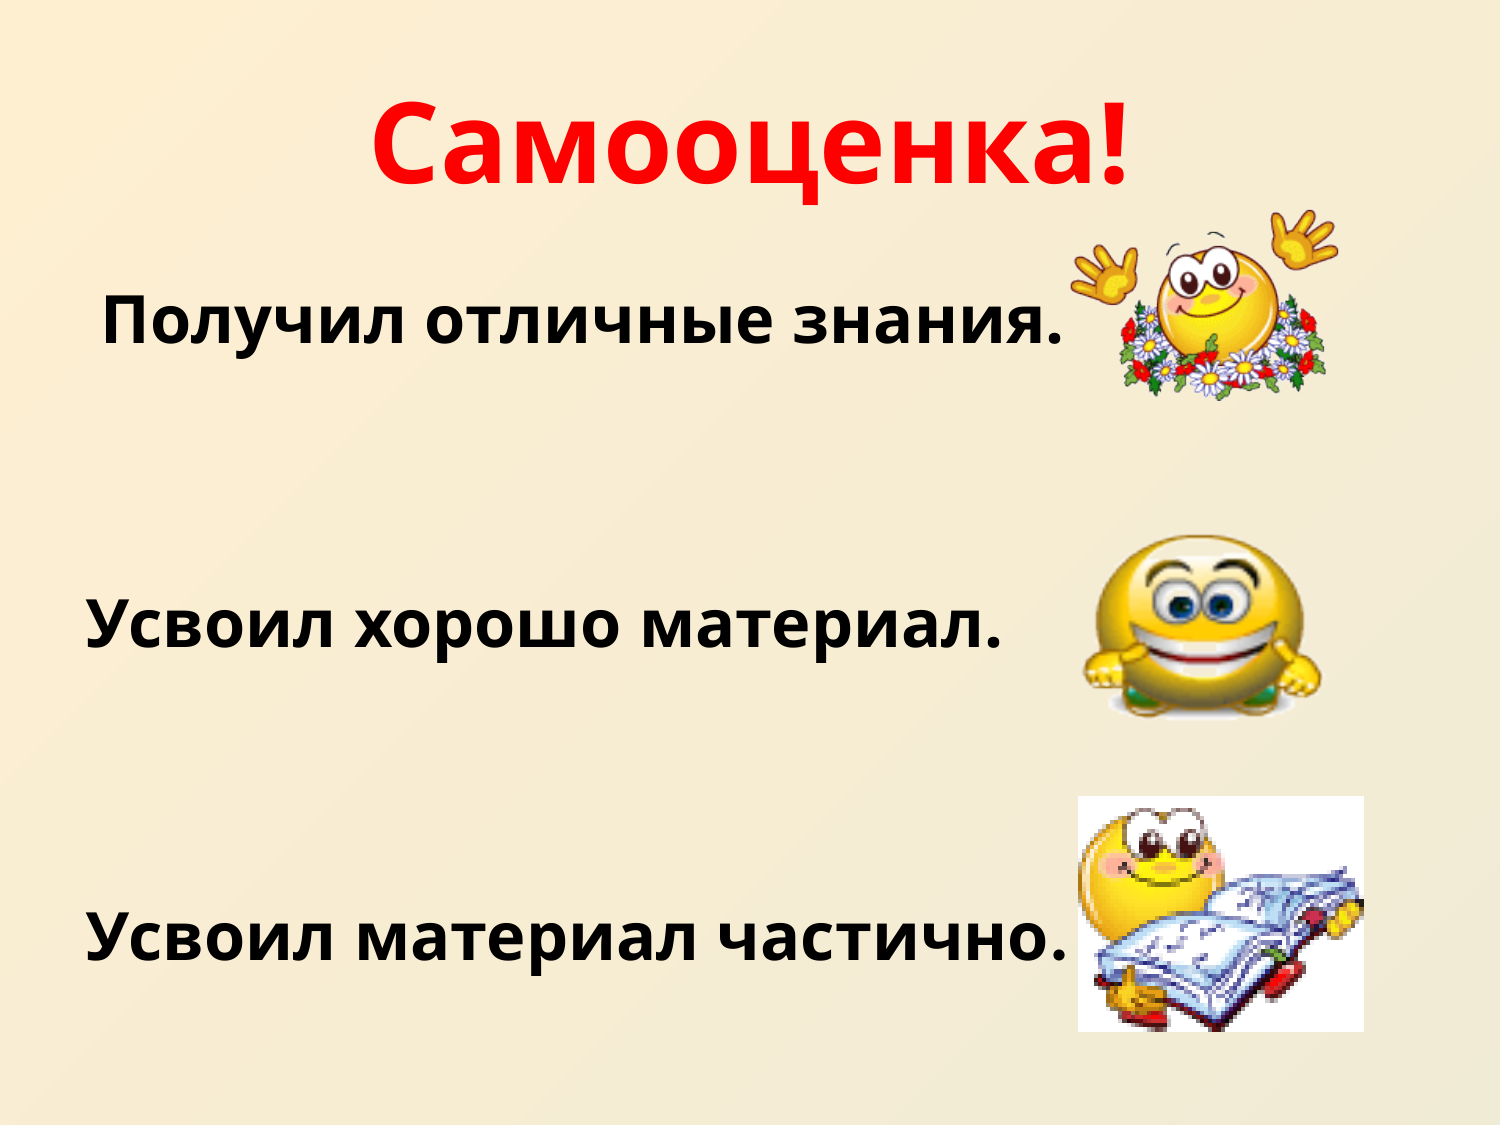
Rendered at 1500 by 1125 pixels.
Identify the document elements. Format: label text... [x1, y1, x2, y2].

picture [1066, 198, 1345, 401]
picture [1066, 480, 1337, 728]
picture [1077, 796, 1364, 1032]
list Получил отличные знания. Усвоил хорошо материал. Усвоил материал частично. [70, 269, 1421, 1012]
title Самооценка! [75, 45, 1425, 233]
